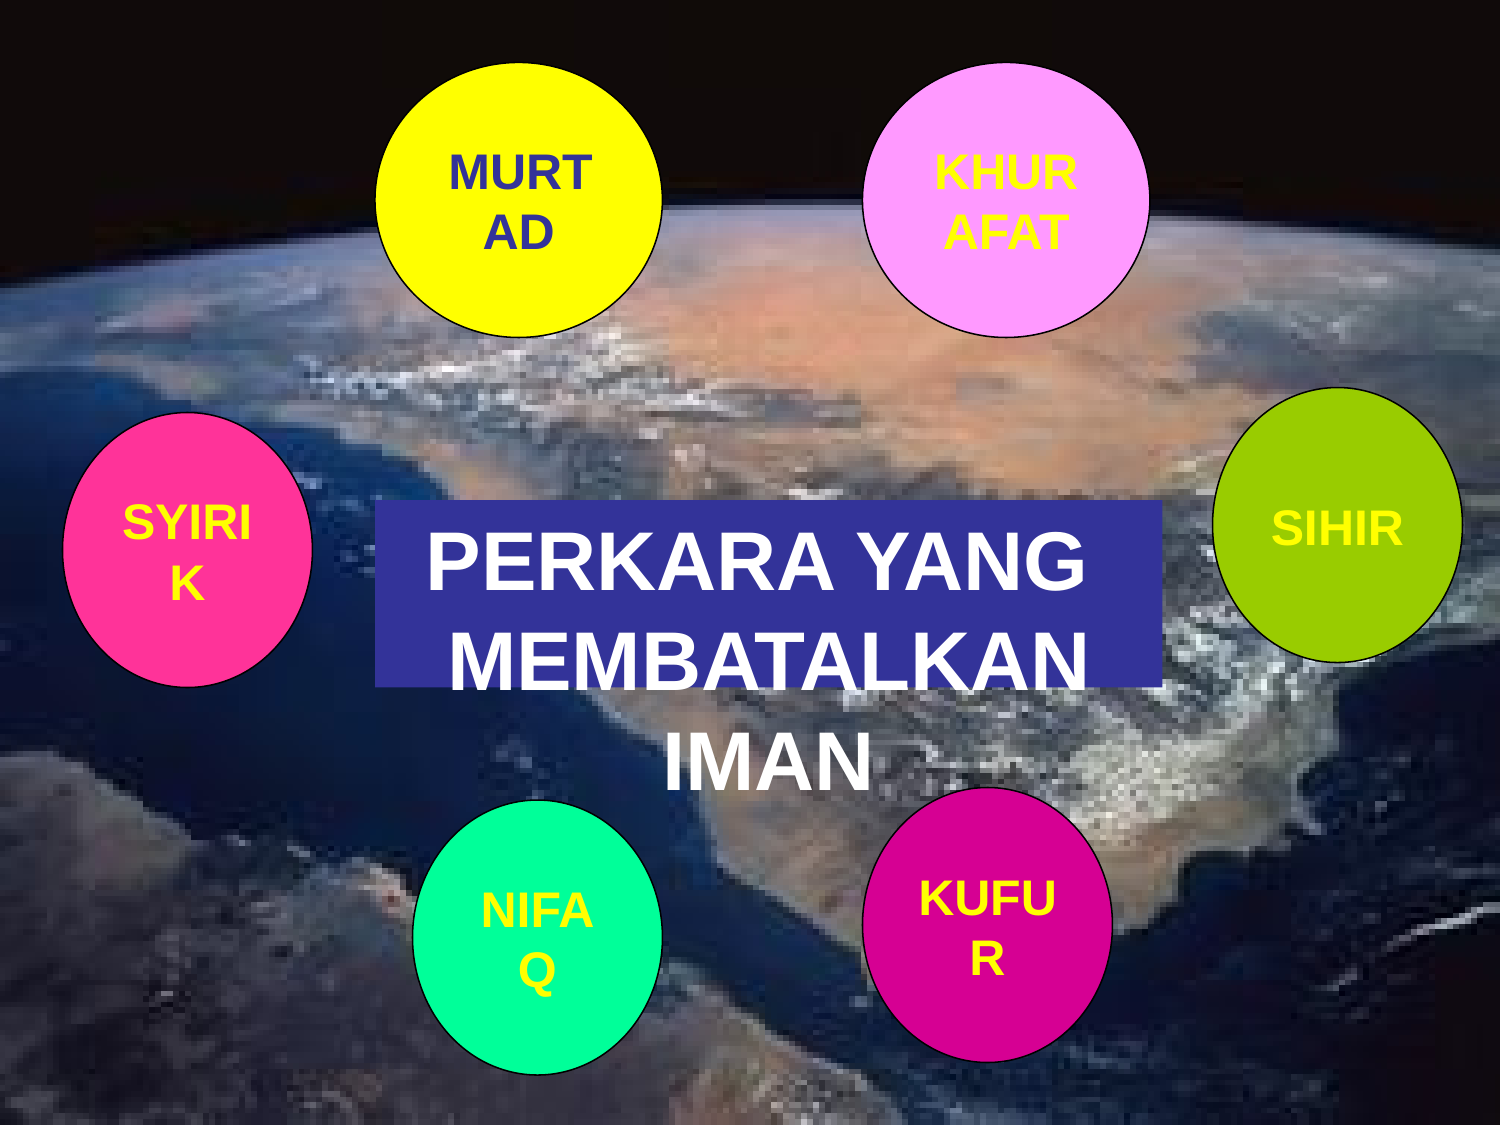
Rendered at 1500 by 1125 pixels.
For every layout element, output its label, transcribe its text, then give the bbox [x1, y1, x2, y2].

text_box KUFUR [862, 787, 1113, 1063]
text_box MURTAD [374, 62, 663, 338]
text_box SYIRIK [62, 412, 313, 688]
text_box NIFAQ [412, 800, 663, 1076]
text_box KHURAFAT [862, 62, 1150, 338]
title PERKARA YANG MEMBATALKAN IMAN [375, 500, 1163, 688]
picture [0, 0, 1500, 1125]
text_box SIHIR [1212, 387, 1463, 663]
